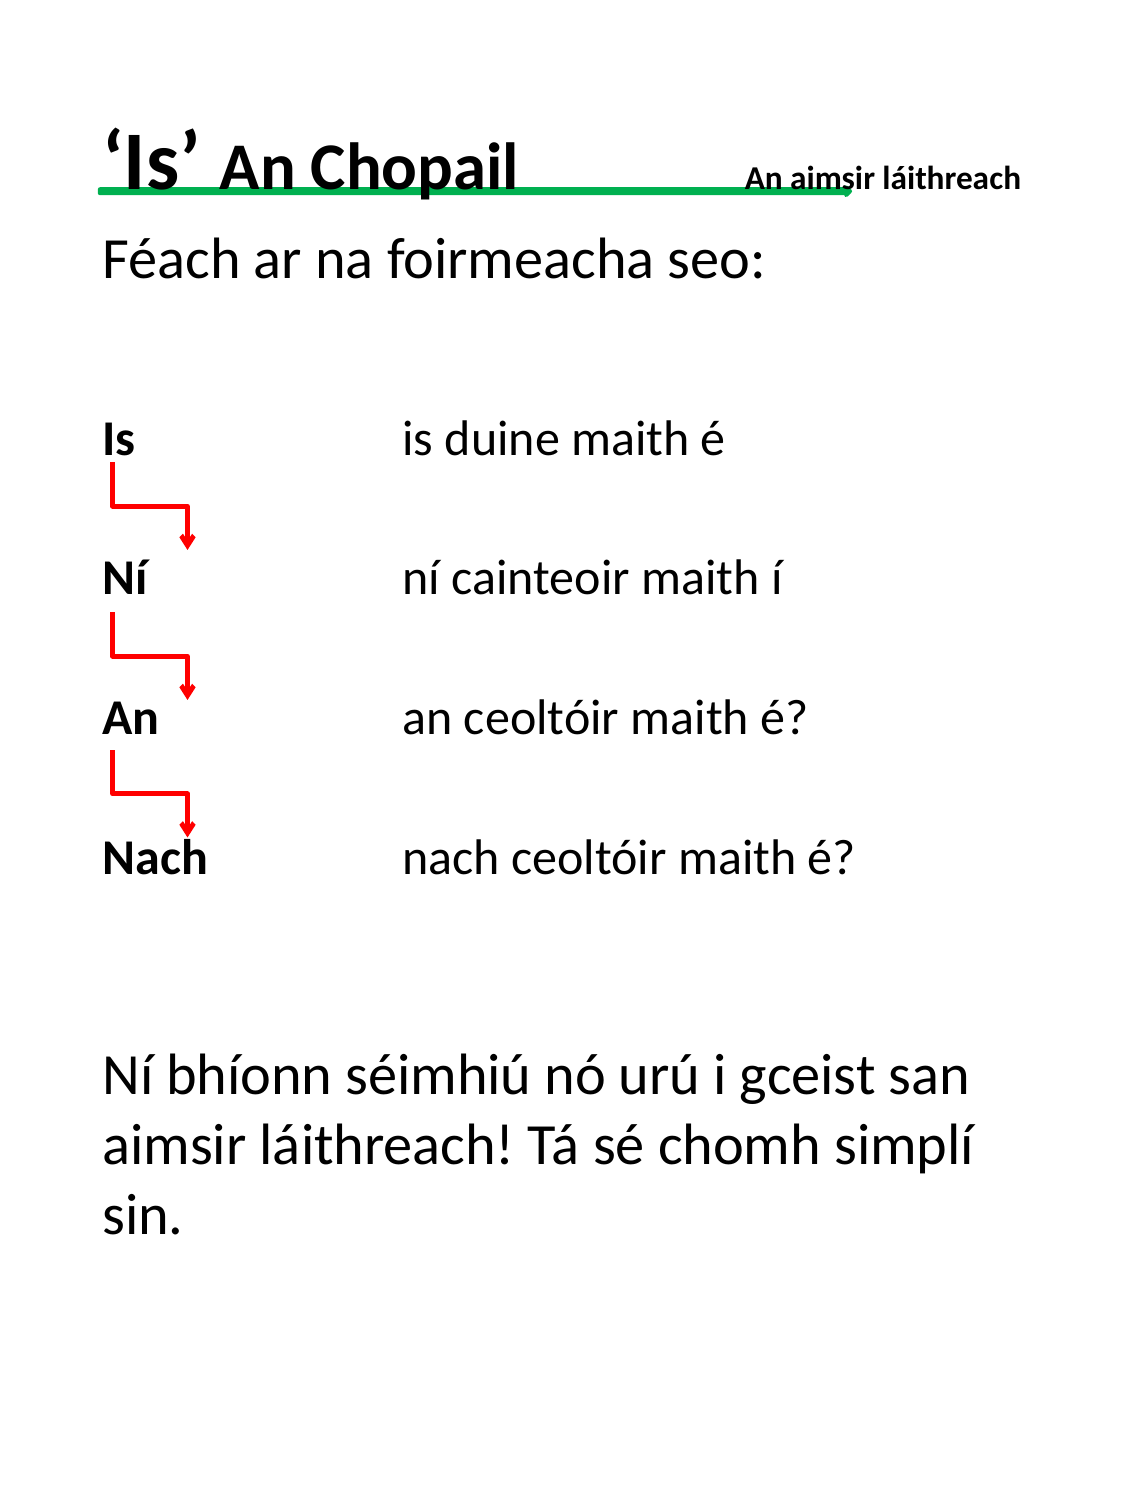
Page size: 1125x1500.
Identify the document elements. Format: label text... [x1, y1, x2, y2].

subtitle Féach ar na foirmeacha seo: Is is duine maith é Ní ní cainteoir maith í An an ceoltóir maith é? Nach nach ceoltóir maith é? Ní bhíonn séimhiú nó urú i gceist san aimsir láithreach! Tá sé chomh simplí sin. [87, 212, 1063, 1463]
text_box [105, 755, 194, 832]
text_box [105, 468, 194, 544]
text_box ‘Is’ An Chopail An aimsir láithreach [87, 87, 1044, 225]
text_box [105, 618, 194, 694]
